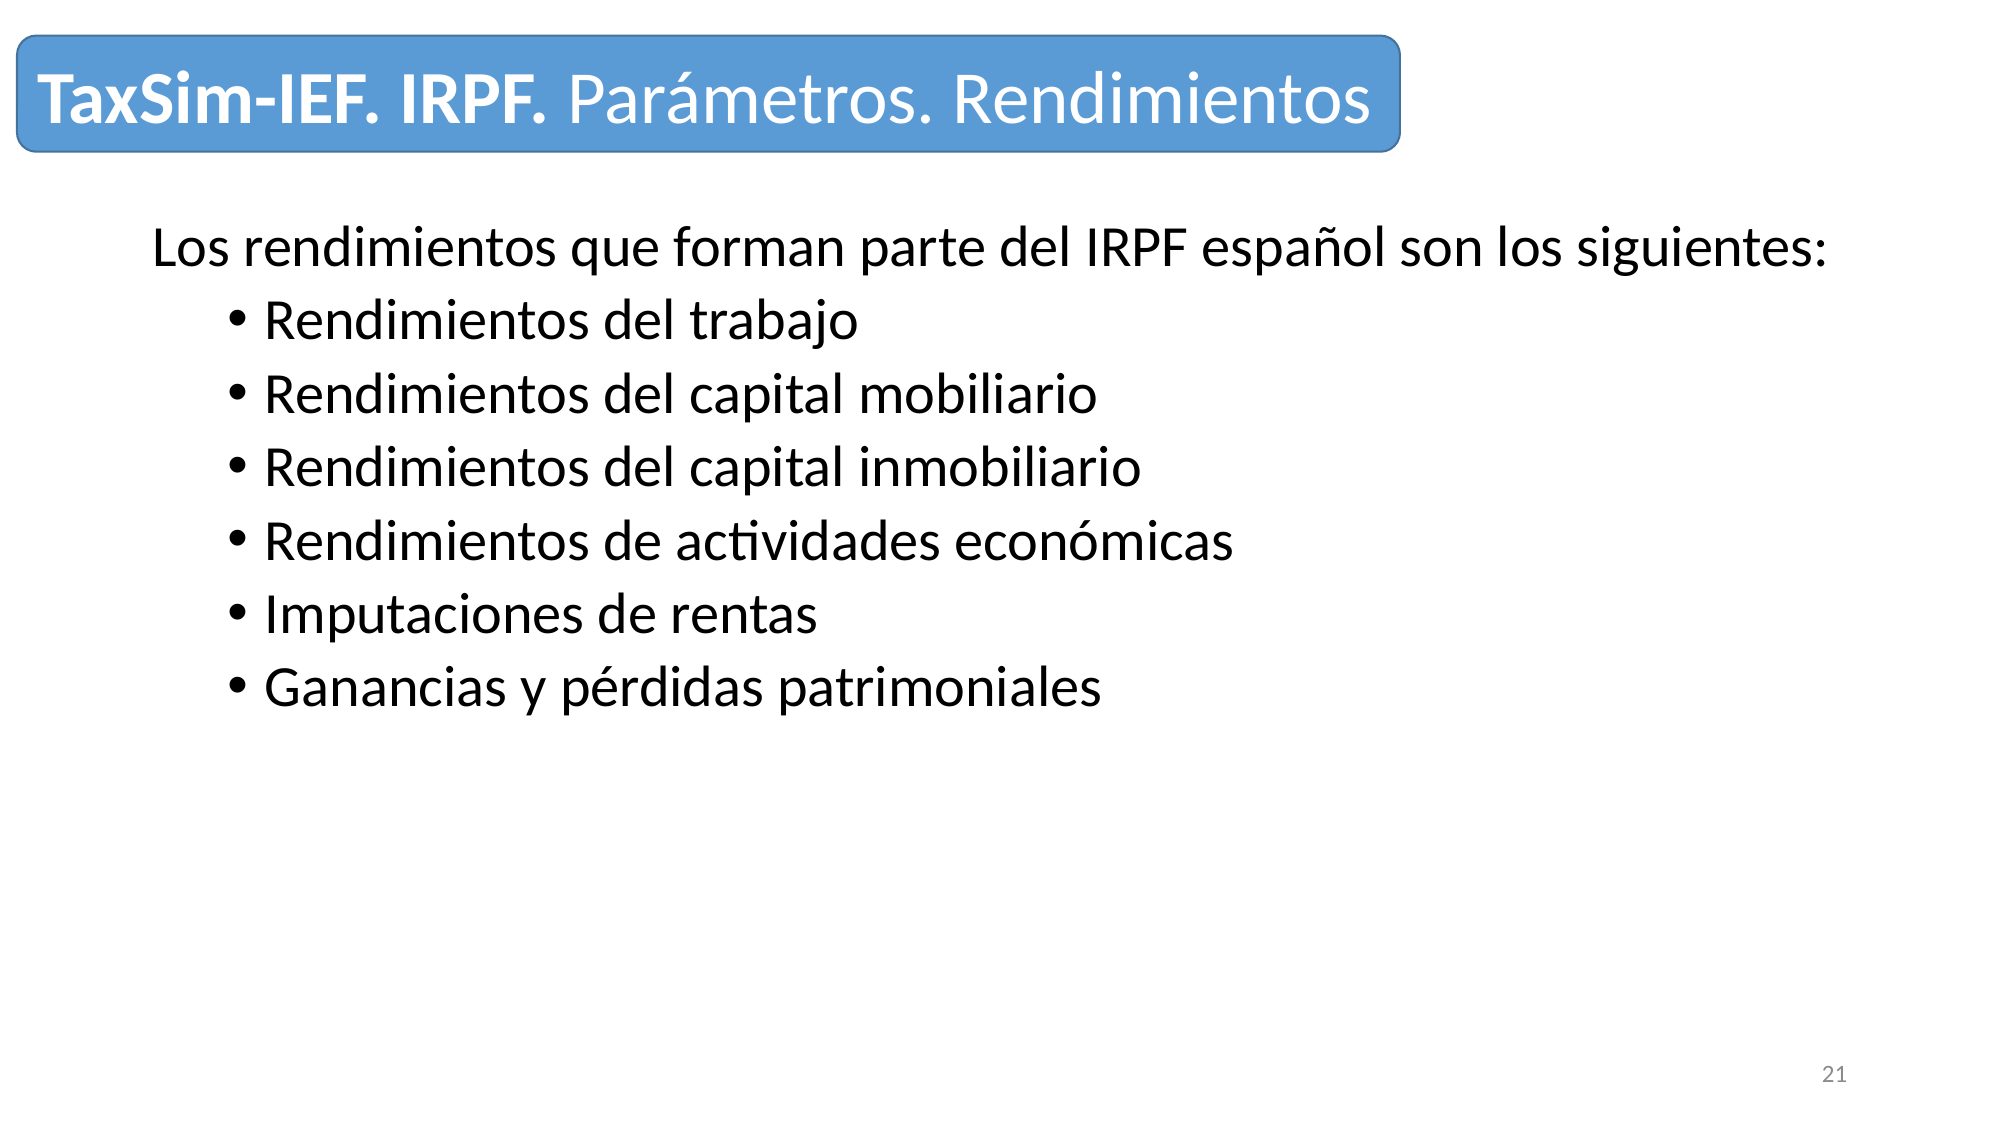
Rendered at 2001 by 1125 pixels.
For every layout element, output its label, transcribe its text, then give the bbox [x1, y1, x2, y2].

text_box TaxSim-IEF. IRPF. Parámetros. Rendimientos [15, 34, 1401, 153]
list Los rendimientos que forman parte del IRPF español son los siguientes: Rendimientos del trabajo Rendimientos del capital mobiliario Rendimientos del capital inmobiliario Rendimientos de actividades económicas Imputaciones de rentas Ganancias y pérdidas patrimoniales [137, 208, 1863, 800]
slide_number 21 [1412, 1042, 1863, 1103]
